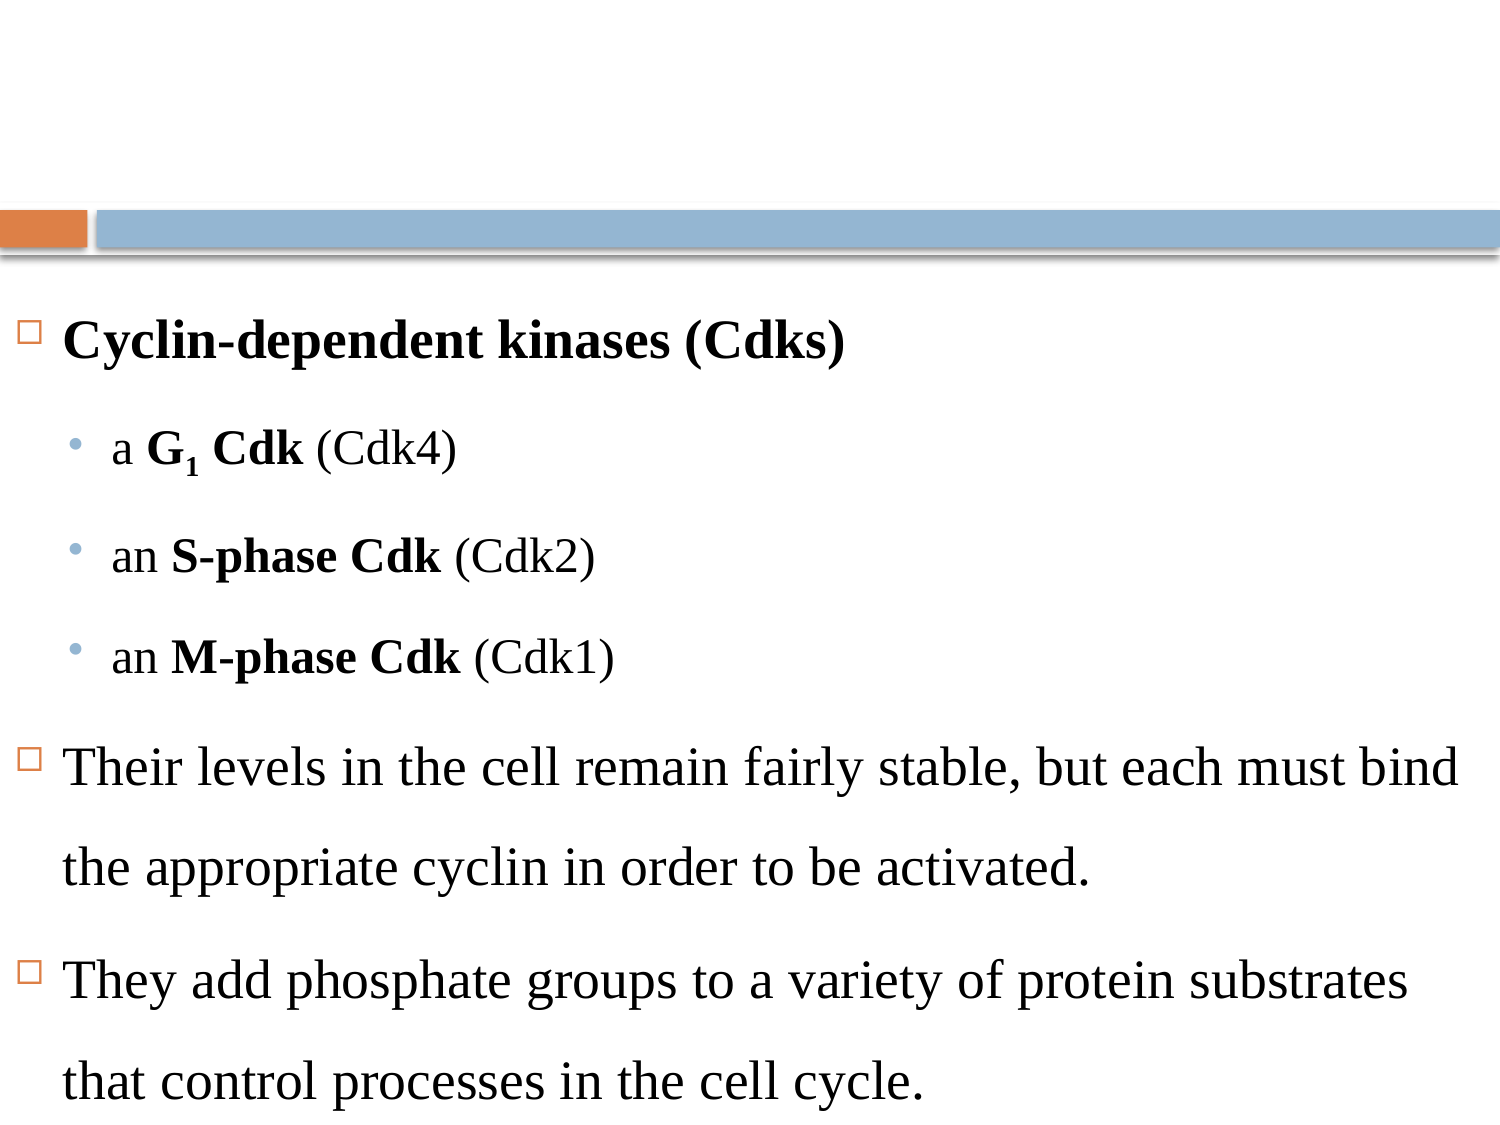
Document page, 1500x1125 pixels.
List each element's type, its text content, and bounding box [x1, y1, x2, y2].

list Cyclin-dependent kinases (Cdks) a G1 Cdk (Cdk4) an S-phase Cdk (Cdk2) an M-phase Cdk (Cdk1) Their levels in the cell remain fairly stable, but each must bind the appropriate cyclin in order to be activated. They add phosphate groups to a variety of protein substrates that control processes in the cell cycle. [0, 262, 1500, 1125]
